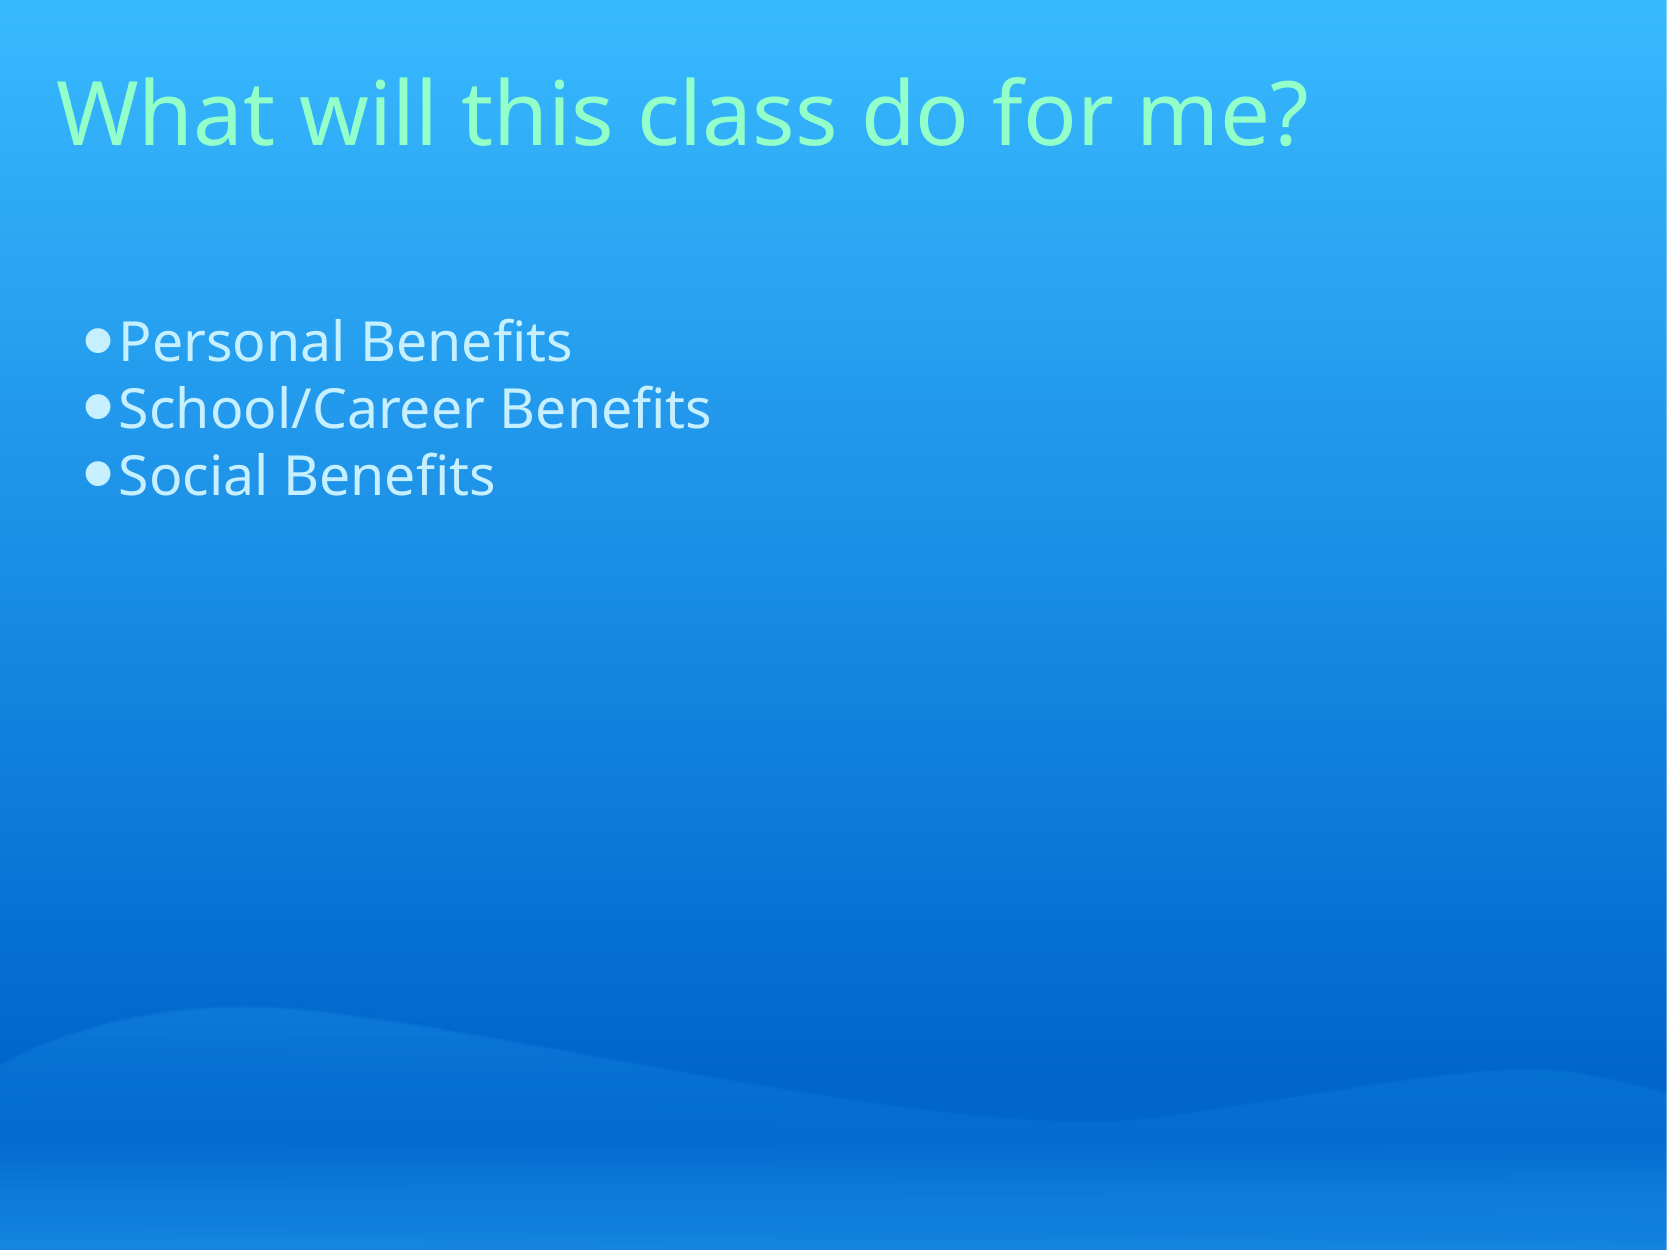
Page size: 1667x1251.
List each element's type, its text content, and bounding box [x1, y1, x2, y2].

title What will this class do for me? [50, 50, 1630, 213]
list Personal Benefits School/Career Benefits Social Benefits [50, 300, 1630, 1213]
picture [0, 0, 1667, 1250]
